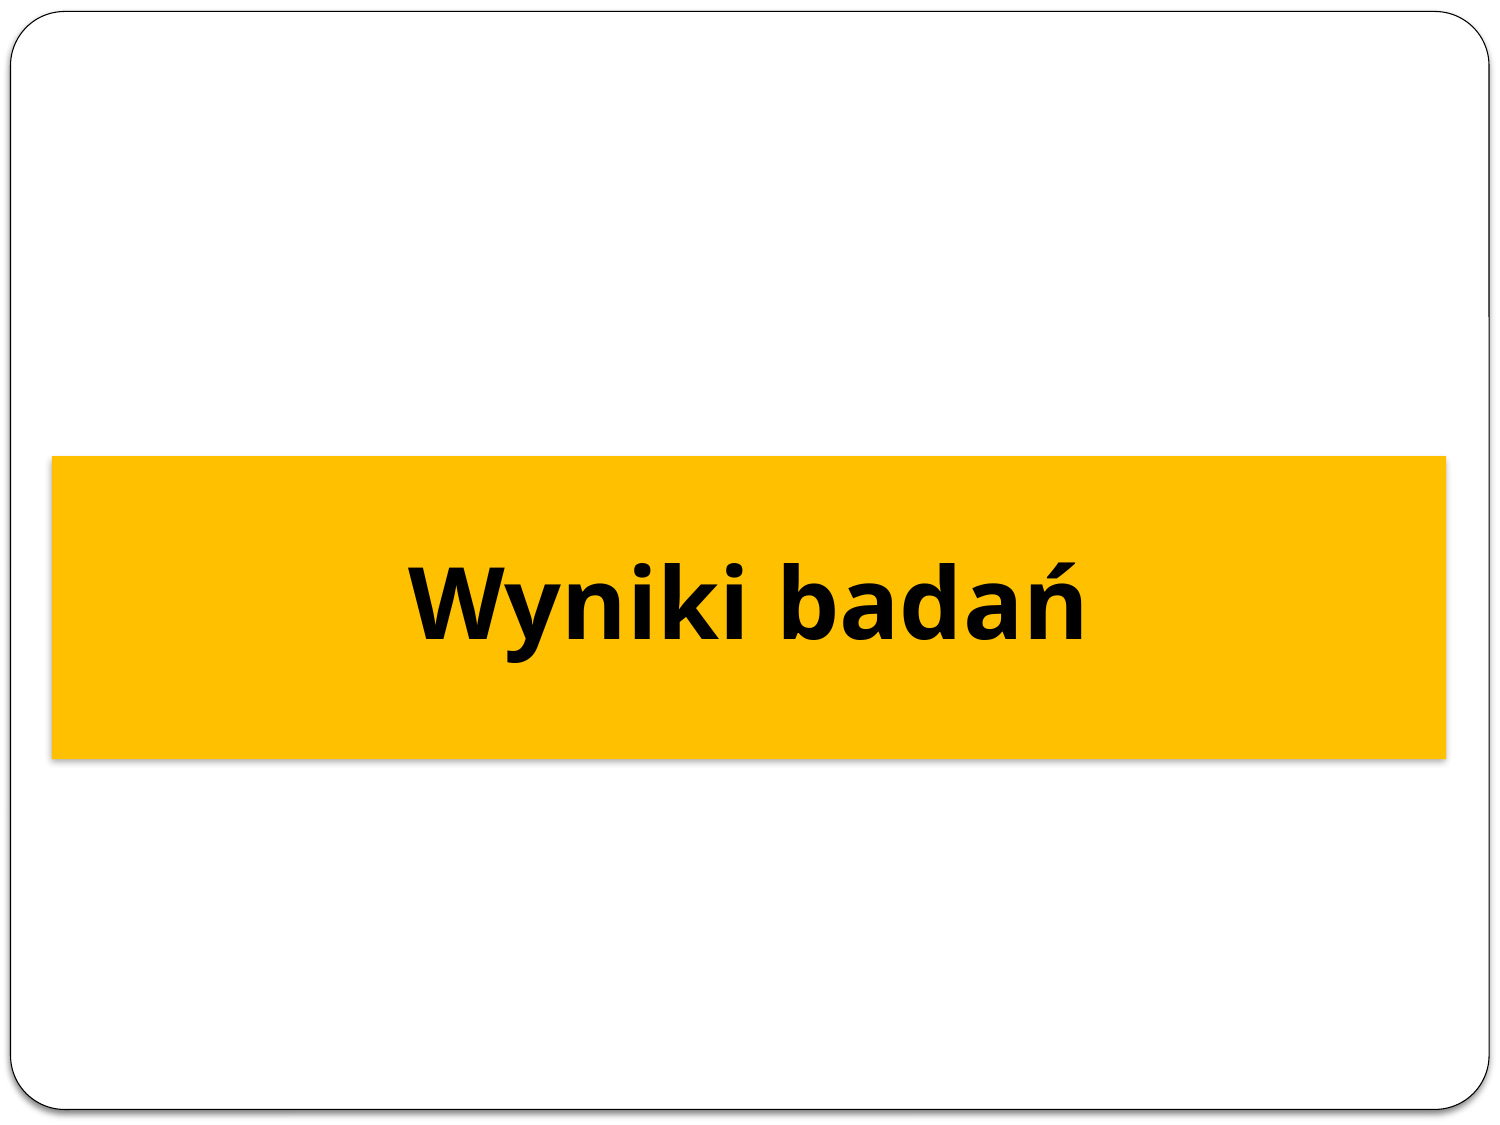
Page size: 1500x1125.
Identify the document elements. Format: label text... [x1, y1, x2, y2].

text_box Wyniki badań [51, 456, 1447, 760]
